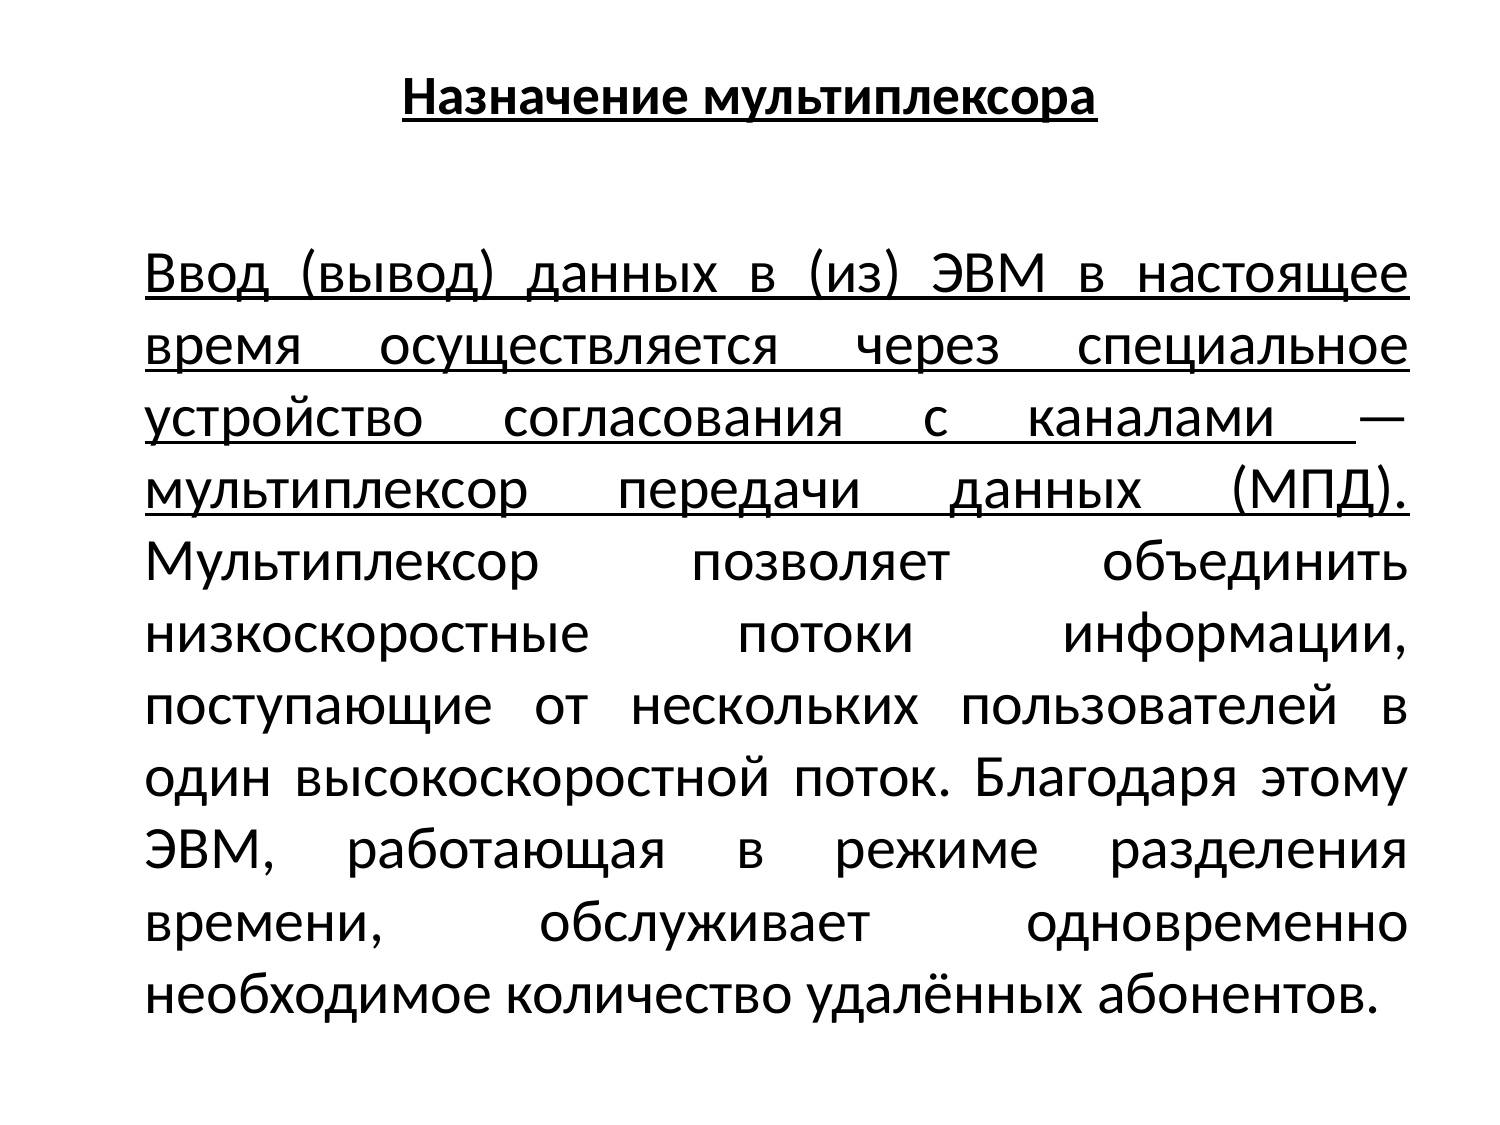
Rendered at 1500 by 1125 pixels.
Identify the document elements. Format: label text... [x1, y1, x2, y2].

title Назначение мультиплексора [75, 0, 1425, 200]
list Ввод (вывод) данных в (из) ЭВМ в настоящее время осуществляется через специальное устройство согласования с каналами — мультиплексор передачи данных (МПД). Мультиплексор позволяет объединить низкоскоростные потоки информации, поступающие от нескольких пользователей в один высокоскоростной поток. Благодаря этому ЭВМ, работающая в режиме разделения времени, обслуживает одновременно необходимое количество удалённых абонентов. [75, 224, 1425, 1088]
